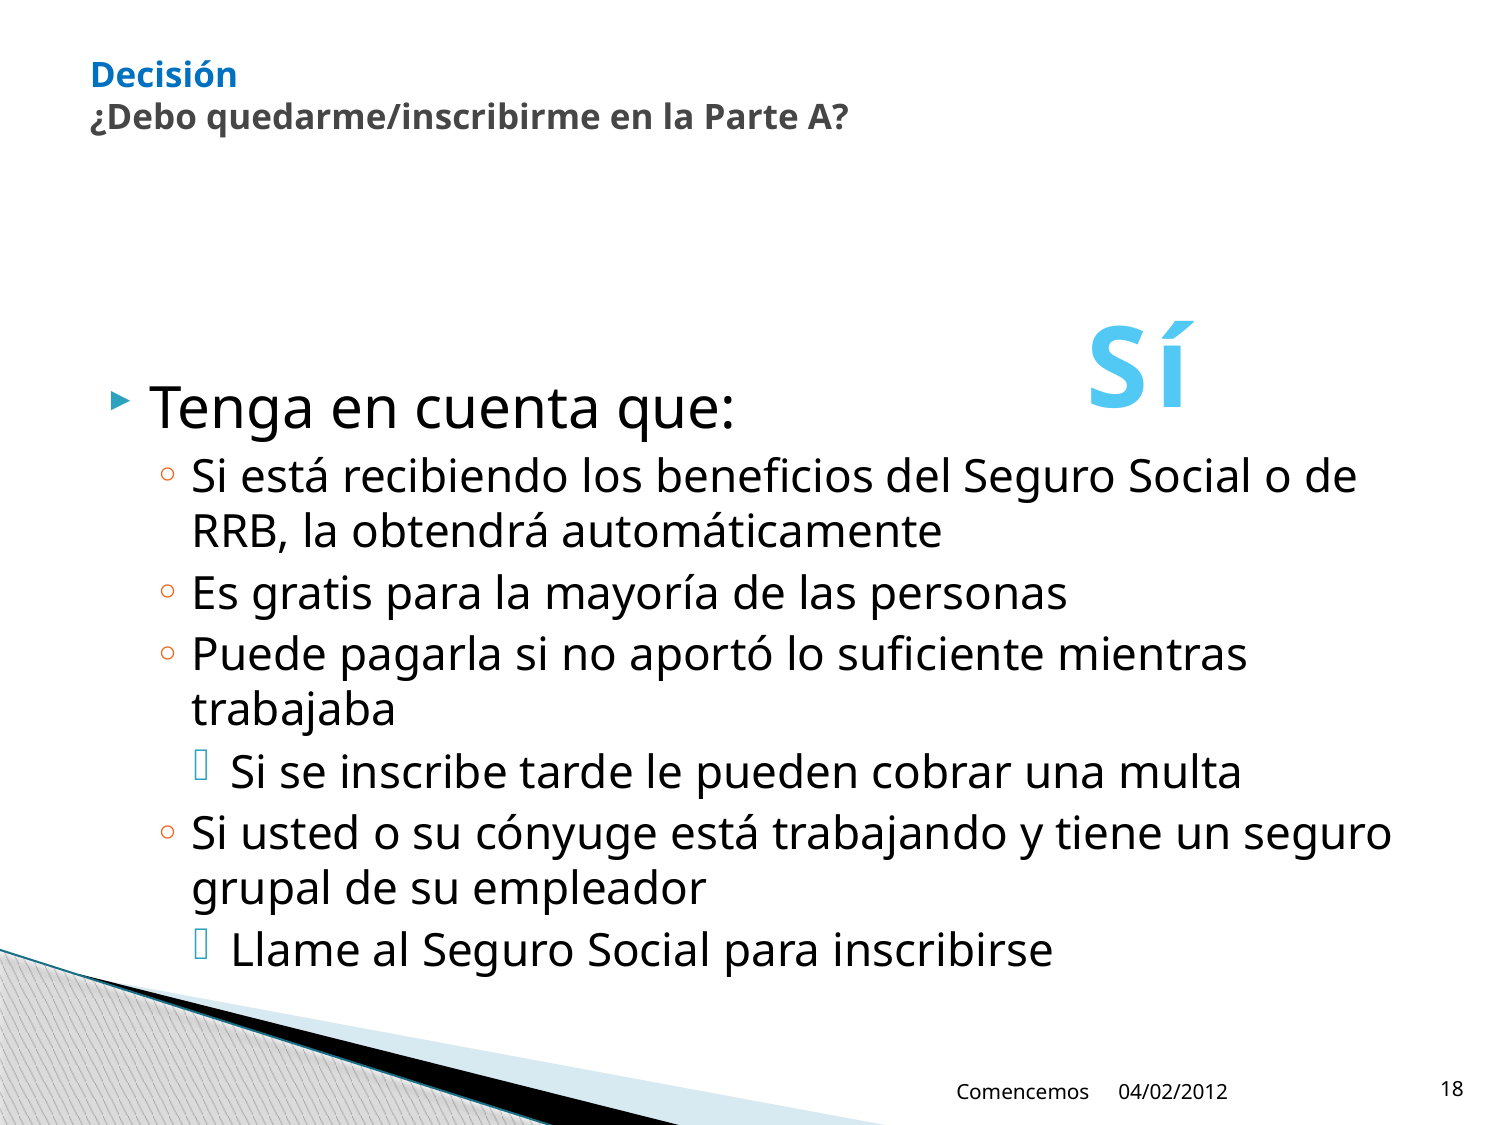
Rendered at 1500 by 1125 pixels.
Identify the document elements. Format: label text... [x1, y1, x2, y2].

list Tenga en cuenta que: Si está recibiendo los beneficios del Seguro Social o de RRB, la obtendrá automáticamente Es gratis para la mayoría de las personas Puede pagarla si no aportó lo suficiente mientras trabajaba Si se inscribe tarde le pueden cobrar una multa Si usted o su cónyuge está trabajando y tiene un seguro grupal de su empleador Llame al Seguro Social para inscribirse [75, 362, 1425, 1043]
slide_number 18 [1418, 1051, 1479, 1112]
text_box Sí [1069, 287, 1207, 438]
footer Comencemos [718, 1051, 1105, 1112]
title Decisión ¿Debo quedarme/inscribirme en la Parte A? [75, 45, 1425, 233]
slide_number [1105, 1051, 1418, 1112]
